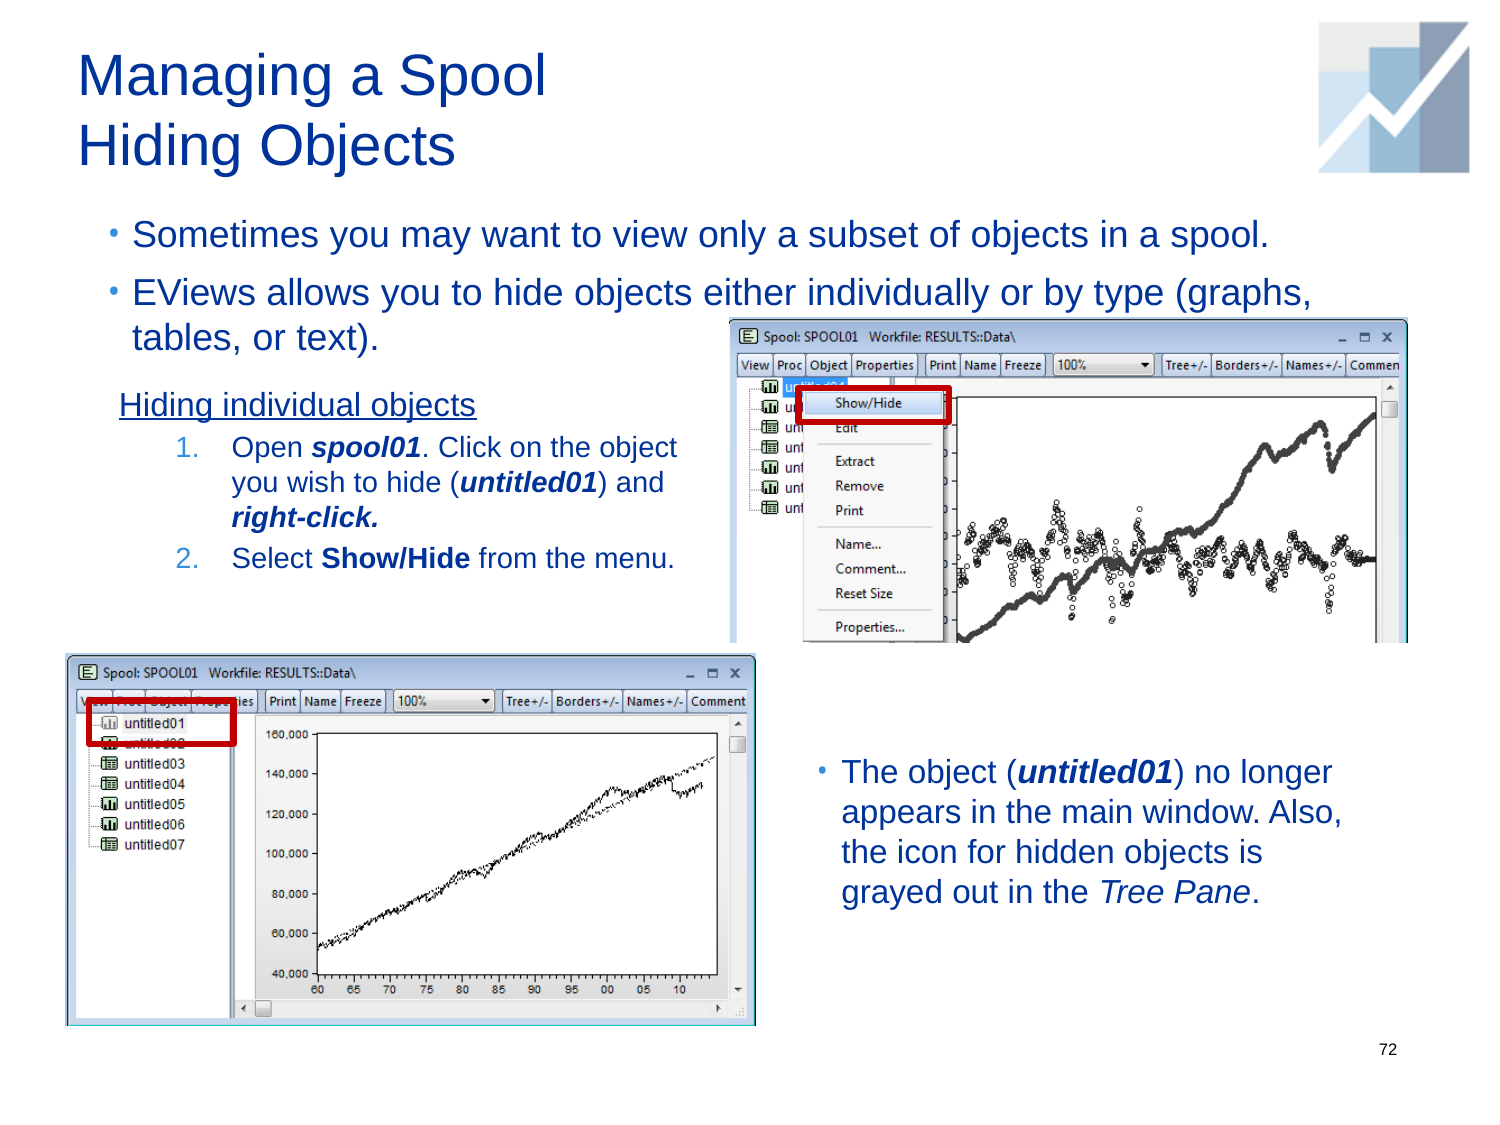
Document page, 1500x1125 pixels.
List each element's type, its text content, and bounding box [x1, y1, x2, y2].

picture [728, 316, 1409, 644]
title Managing a Spool Hiding Objects [62, 0, 1297, 185]
picture [65, 652, 756, 1026]
picture [1300, 11, 1479, 181]
text_box Hiding individual objects Open spool01. Click on the object you wish to hide (untitled01) and right-click. Select Show/Hide from the menu. [38, 375, 705, 974]
text_box Sometimes you may want to view only a subset of objects in a spool. EViews allows you to hide objects either individually or by type (graphs, tables, or text). [88, 202, 1422, 273]
text_box The object (untitled01) no longer appears in the main window. Also, the icon for hidden objects is grayed out in the Tree Pane. [798, 742, 1385, 1047]
slide_number 72 [1262, 1015, 1413, 1067]
